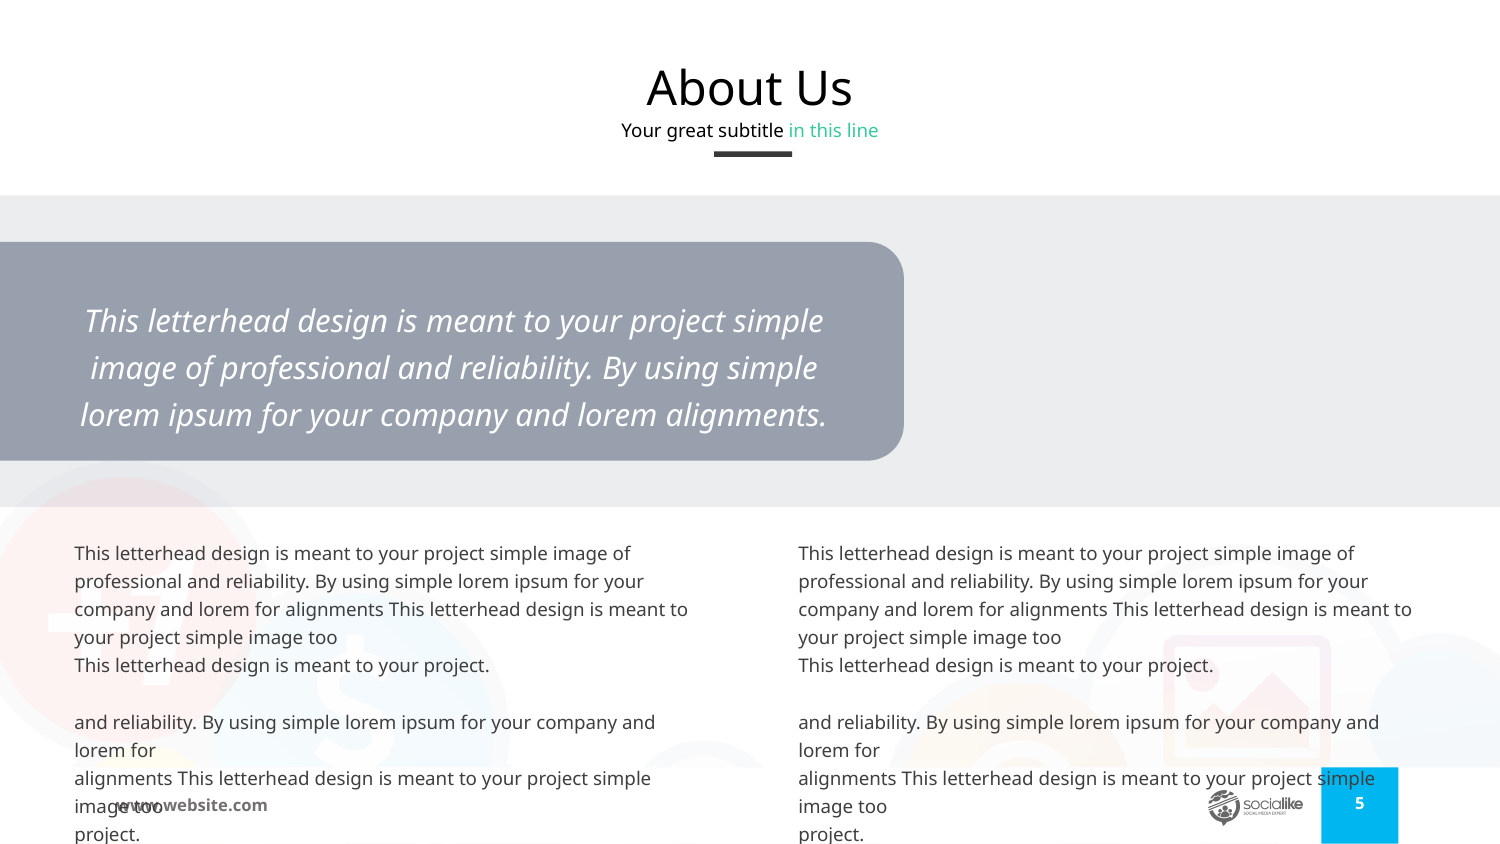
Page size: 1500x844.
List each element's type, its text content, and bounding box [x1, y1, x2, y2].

text_box This letterhead design is meant to your project simple image of professional and reliability. By using simple lorem ipsum for your company and lorem for alignments This letterhead design is meant to your project simple image too This letterhead design is meant to your project. and reliability. By using simple lorem ipsum for your company and lorem for alignments This letterhead design is meant to your project simple image too project. [787, 530, 1440, 732]
slide_number ‹#› [1322, 782, 1397, 827]
title About Us [103, 59, 1397, 112]
picture [0, 195, 1500, 508]
footer www.website.com [104, 785, 373, 824]
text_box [1208, 790, 1303, 826]
text_box This letterhead design is meant to your project simple image of professional and reliability. By using simple lorem ipsum for your company and lorem for alignments This letterhead design is meant to your project simple image too This letterhead design is meant to your project. and reliability. By using simple lorem ipsum for your company and lorem for alignments This letterhead design is meant to your project simple image too project. [63, 530, 716, 732]
list Your great subtitle in this line [103, 112, 1397, 152]
